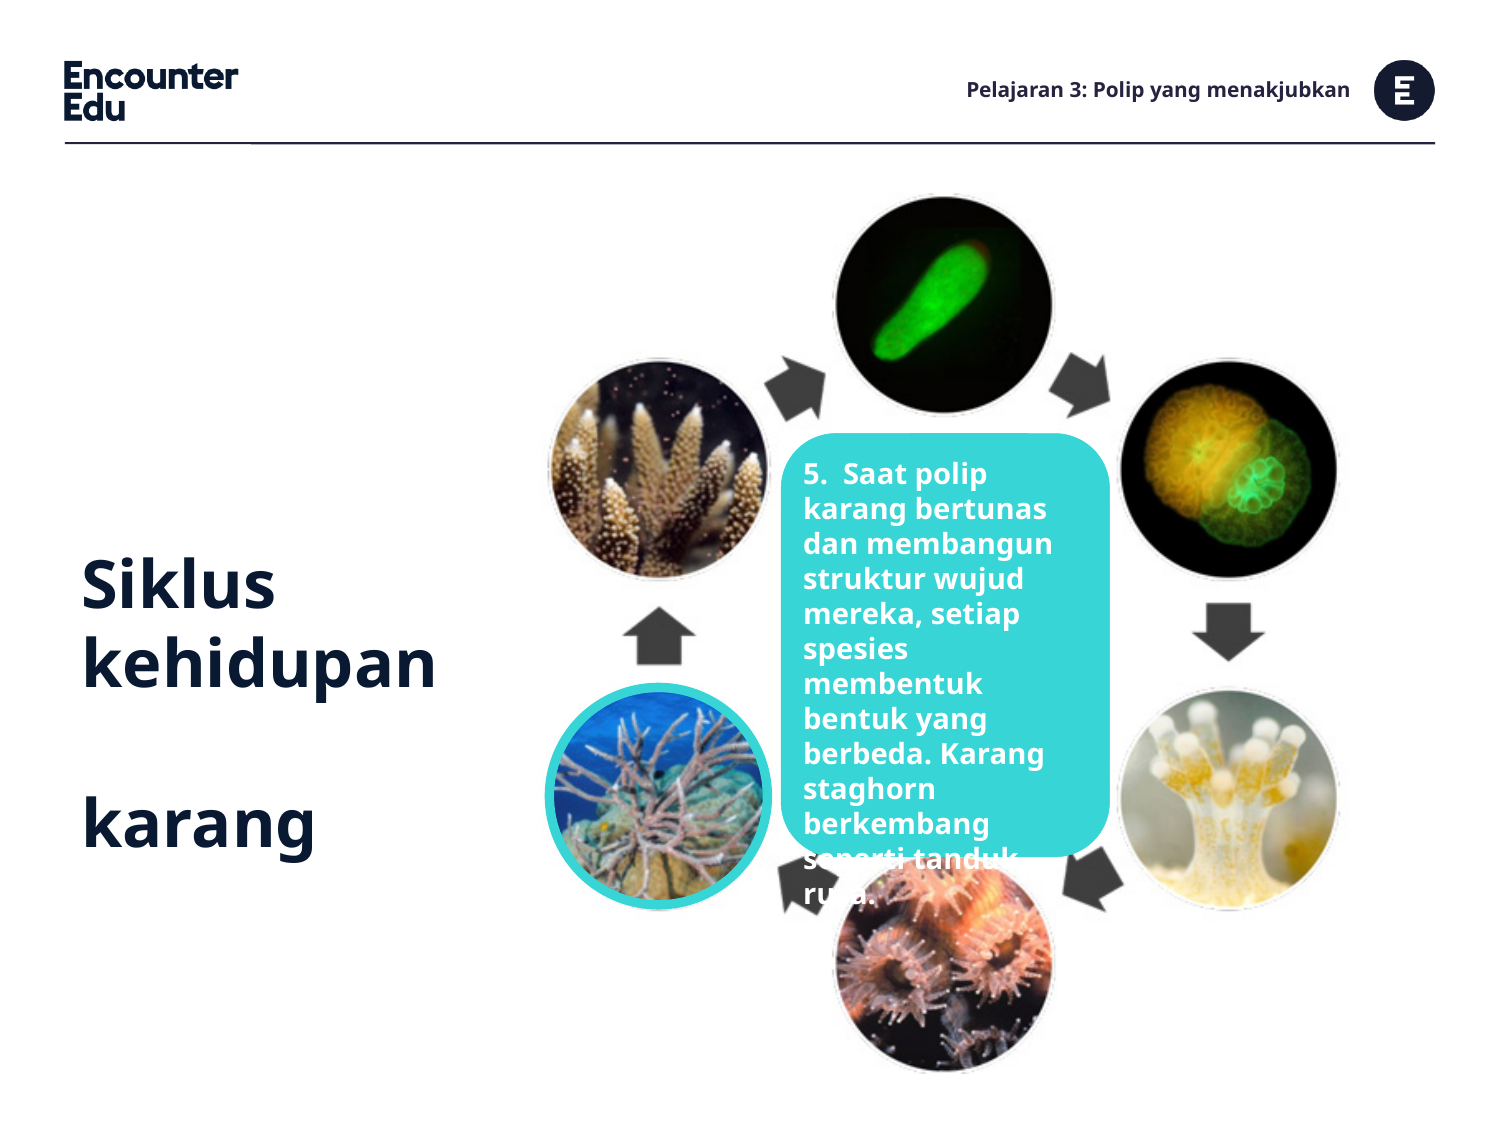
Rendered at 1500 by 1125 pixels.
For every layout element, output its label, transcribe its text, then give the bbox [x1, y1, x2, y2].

picture [60, 59, 243, 122]
title Pelajaran 3: Polip yang menakjubkan [749, 67, 1359, 114]
text_box Siklus kehidupan karang [73, 533, 408, 869]
picture [408, 192, 1477, 1075]
picture [1372, 58, 1436, 122]
